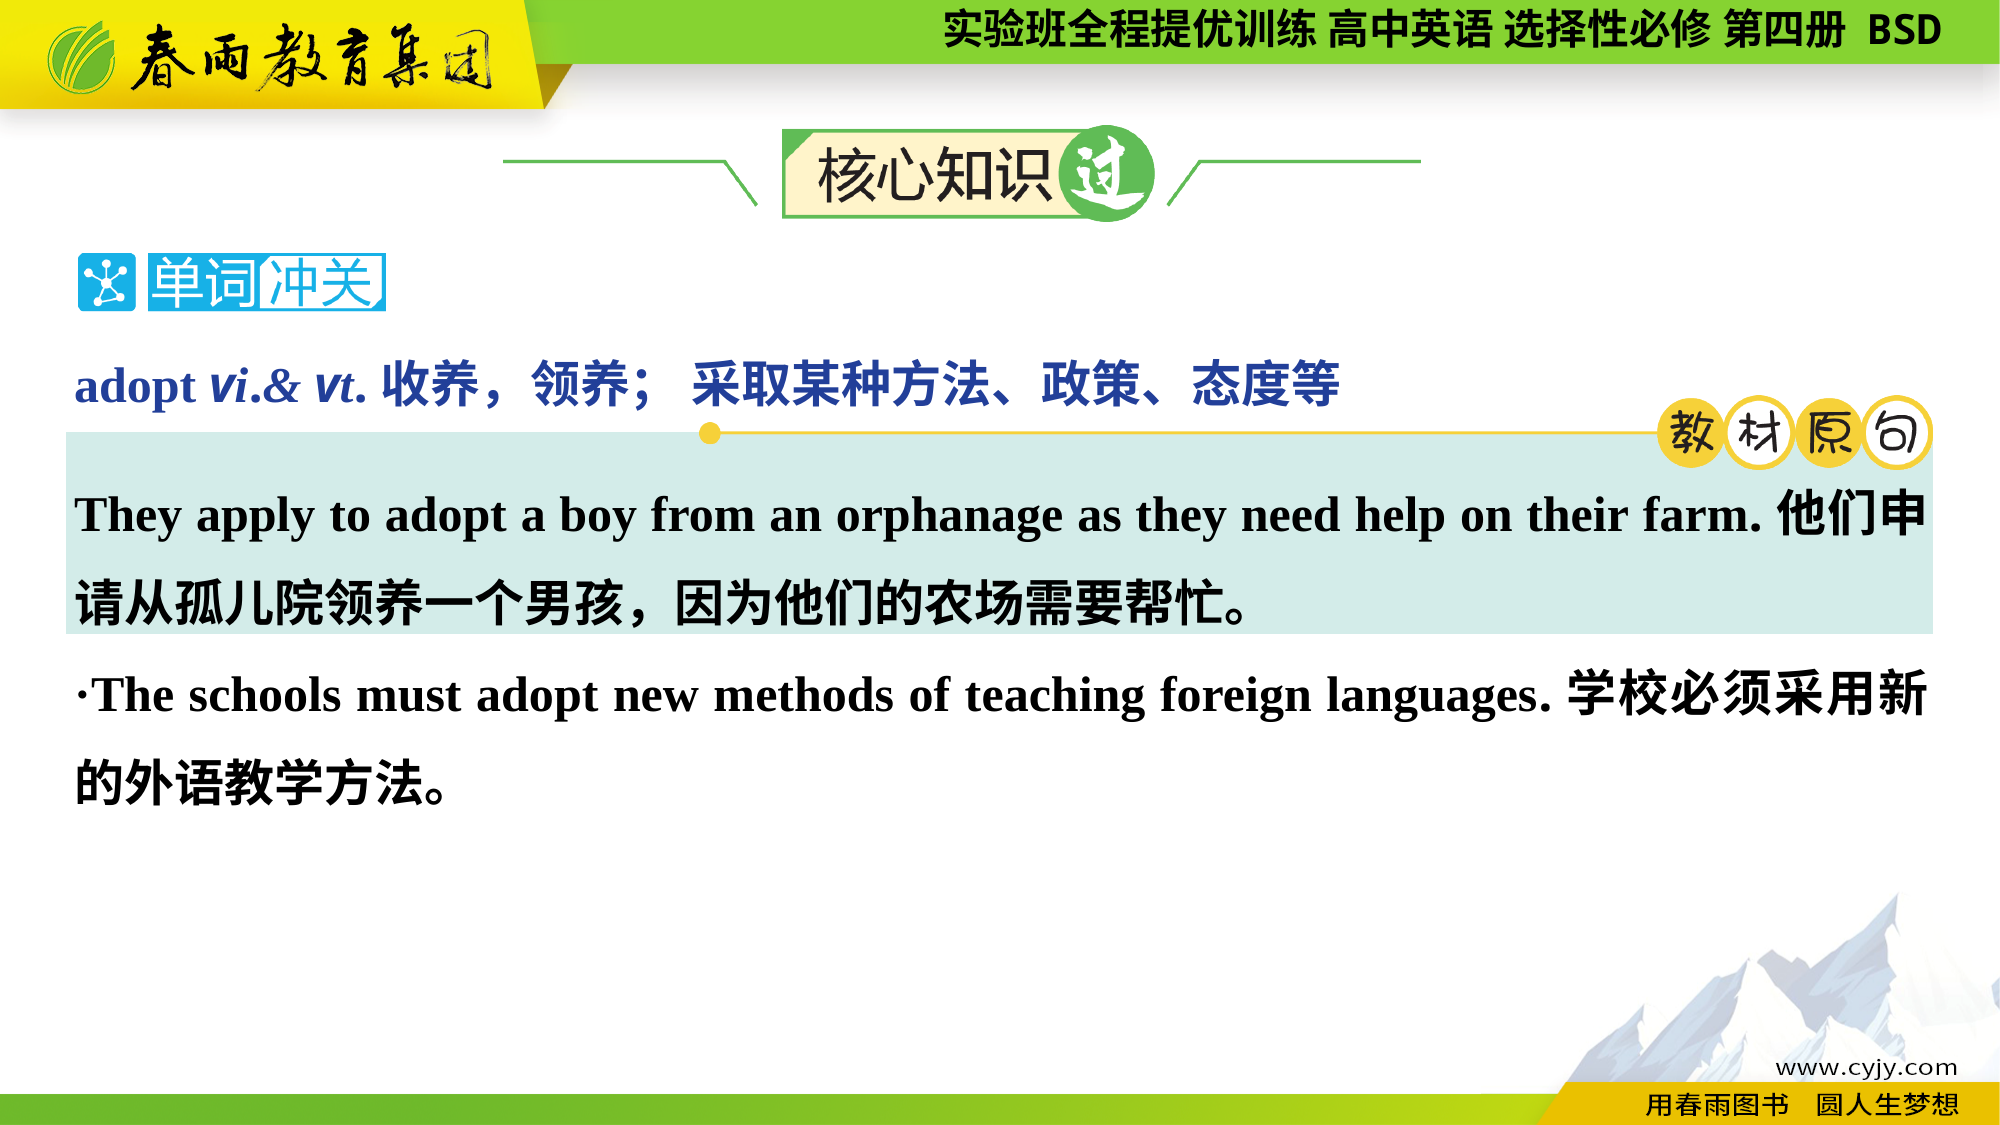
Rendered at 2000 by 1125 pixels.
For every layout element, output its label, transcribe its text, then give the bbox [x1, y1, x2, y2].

list adopt vi.& vt.收养，领养； 采取某种方法、政策、态度等 They apply to adopt a boy from an orphanage as they need help on their farm.他们申请从孤儿院领养一个男孩，因为他们的农场需要帮忙。 ·The schools must adopt new methods of teaching foreign languages.学校必须采用新的外语教学方法。 [59, 314, 1944, 824]
picture [0, 0, 2000, 1125]
